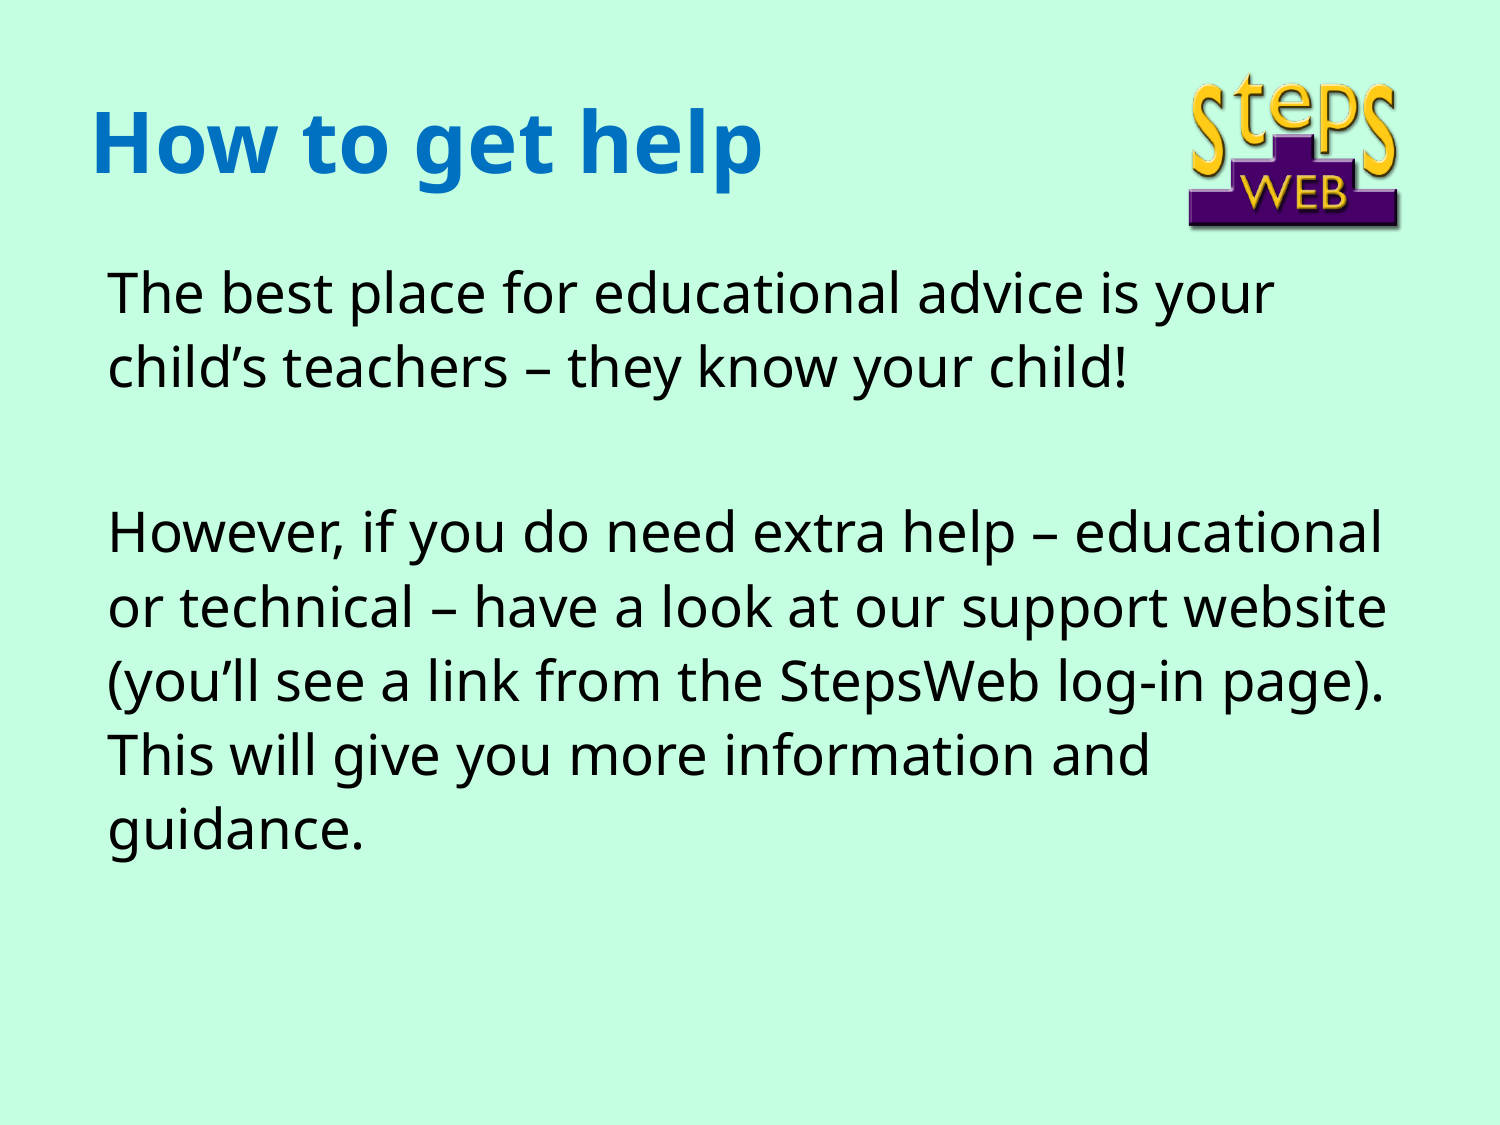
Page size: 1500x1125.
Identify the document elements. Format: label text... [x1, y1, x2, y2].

list The best place for educational advice is your child’s teachers – they know your child! However, if you do need extra help – educational or technical – have a look at our support website (you’ll see a link from the StepsWeb log-in page). This will give you more information and guidance. [75, 243, 1425, 1047]
title How to get help [75, 45, 1425, 233]
picture [1186, 71, 1403, 233]
